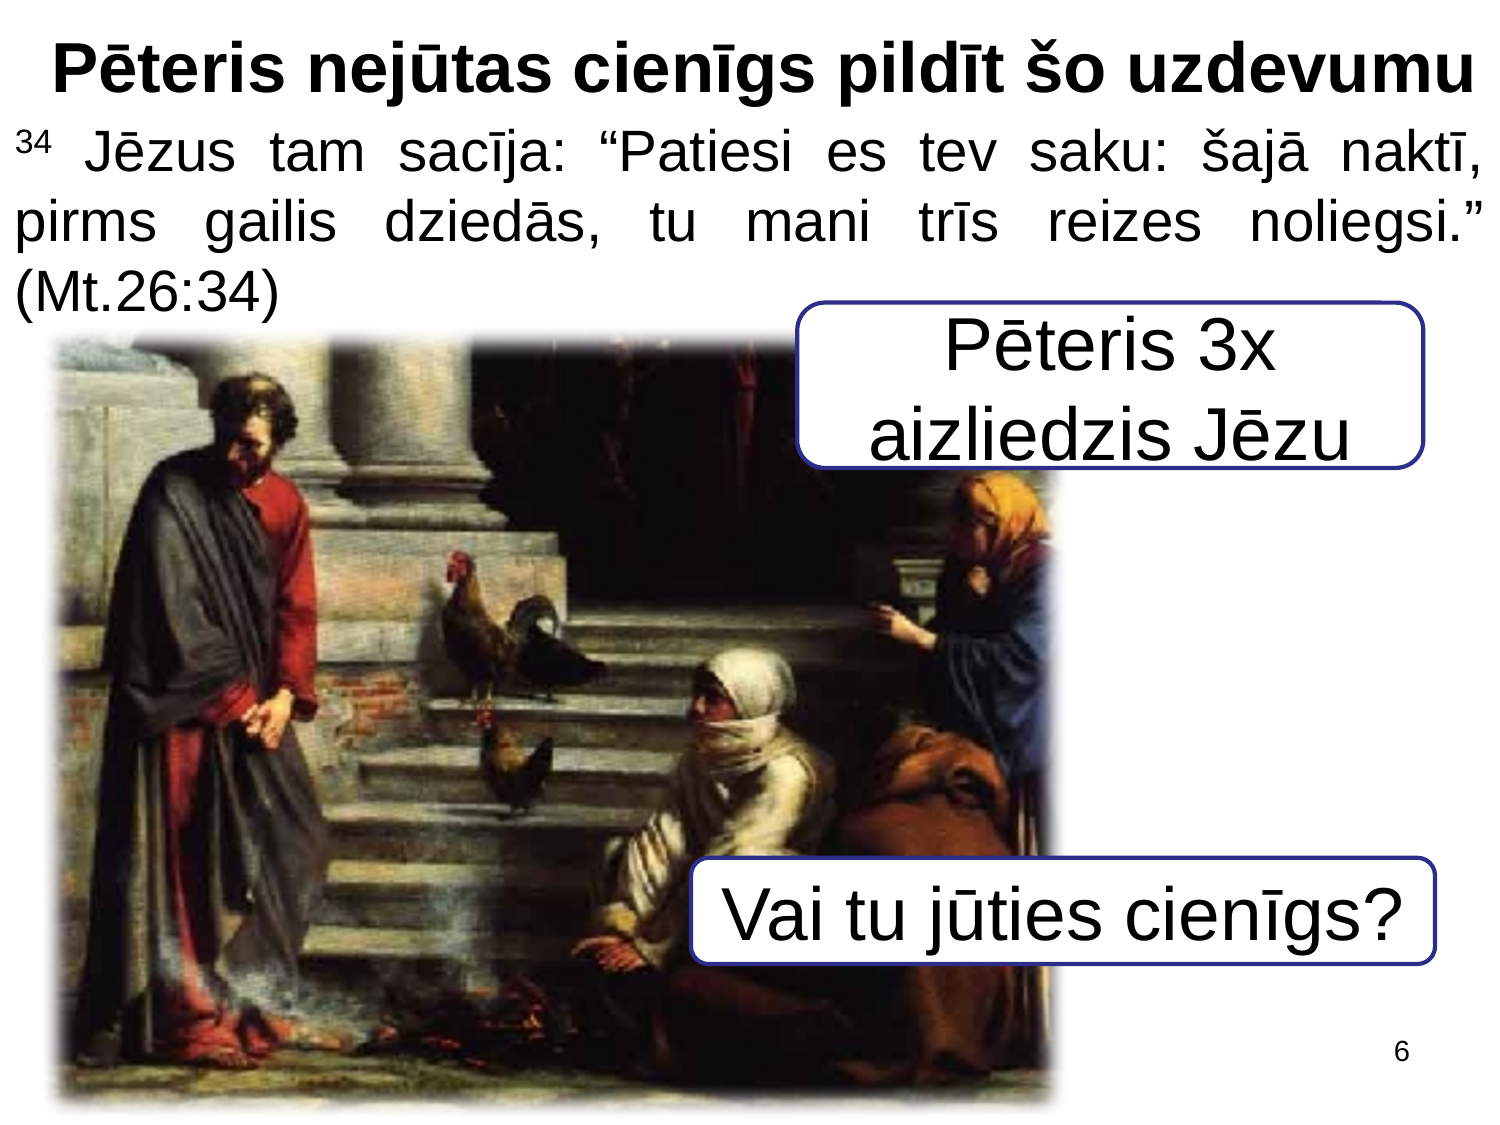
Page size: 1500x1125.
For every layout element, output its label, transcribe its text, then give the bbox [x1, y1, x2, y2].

text_box 34 Jēzus tam sacīja: “Patiesi es tev saku: šajā naktī, pirms gailis dziedās, tu mani trīs reizes noliegsi.” (Mt.26:34) [0, 105, 1500, 331]
text_box Vai tu jūties cienīgs? [1074, 855, 1438, 967]
title Pēteris nejūtas cienīgs pildīt šo uzdevumu [29, 0, 1500, 105]
picture [40, 326, 1070, 1119]
slide_number 6 [1074, 1024, 1426, 1103]
text_box Pēteris 3x aizliedzis Jēzu [795, 300, 1426, 471]
